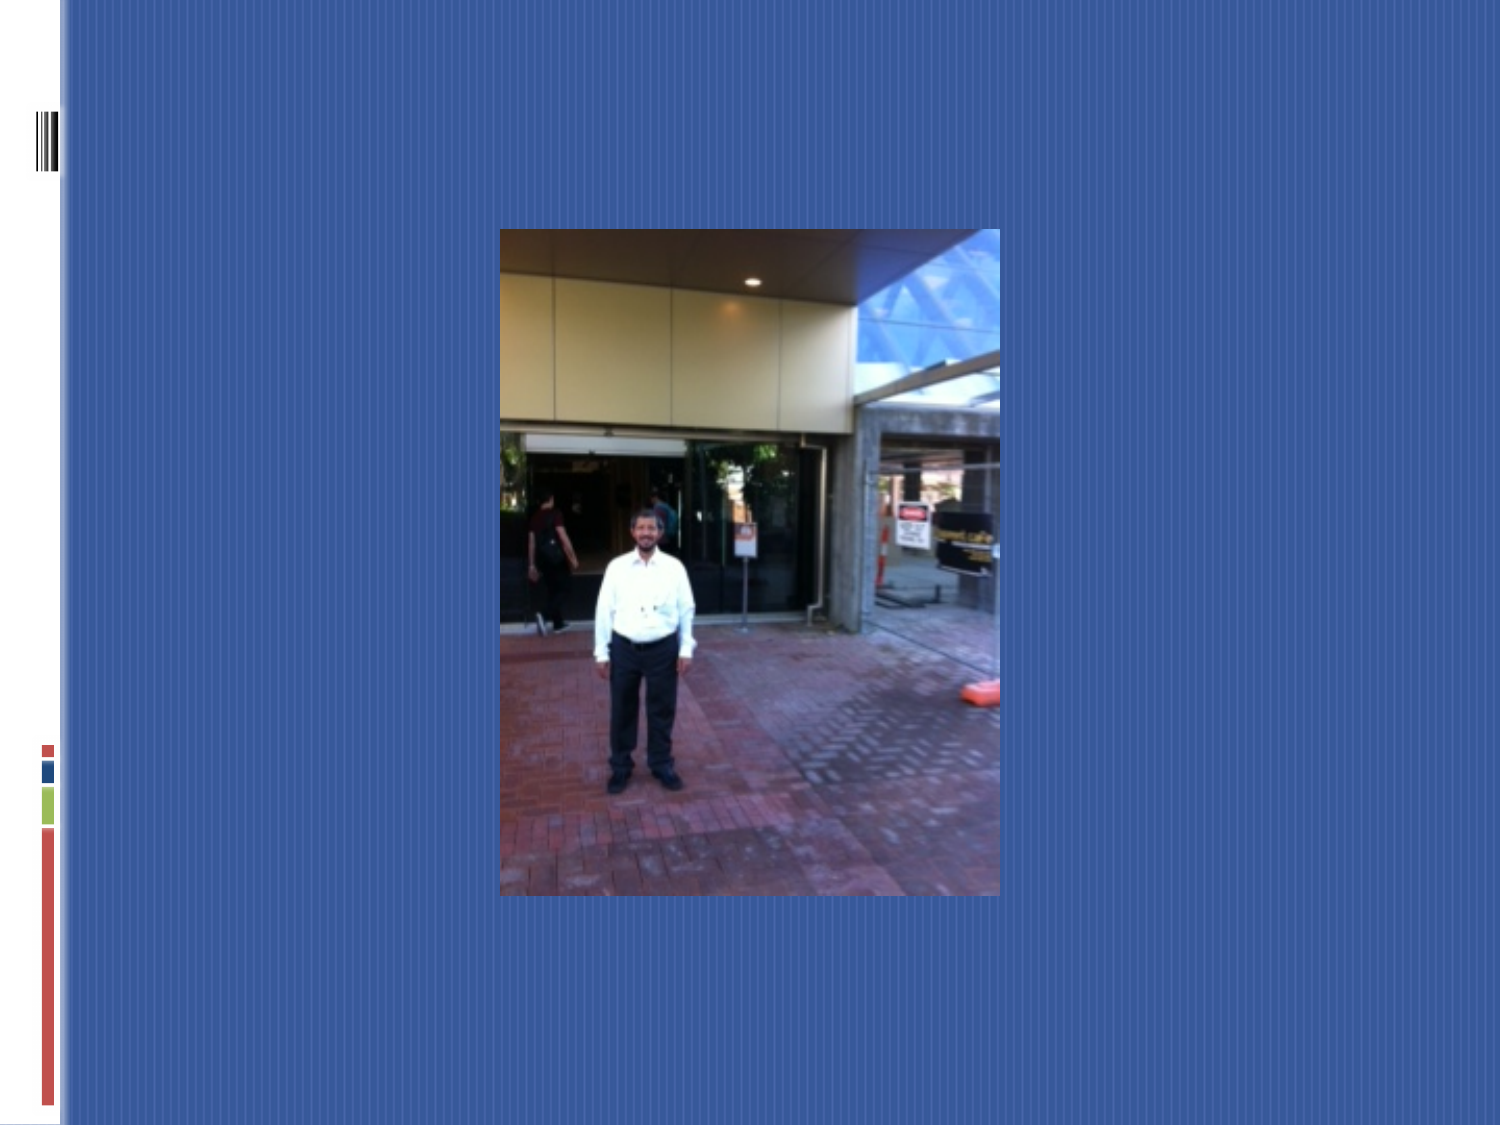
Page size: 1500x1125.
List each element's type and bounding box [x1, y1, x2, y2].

picture [499, 228, 1001, 897]
